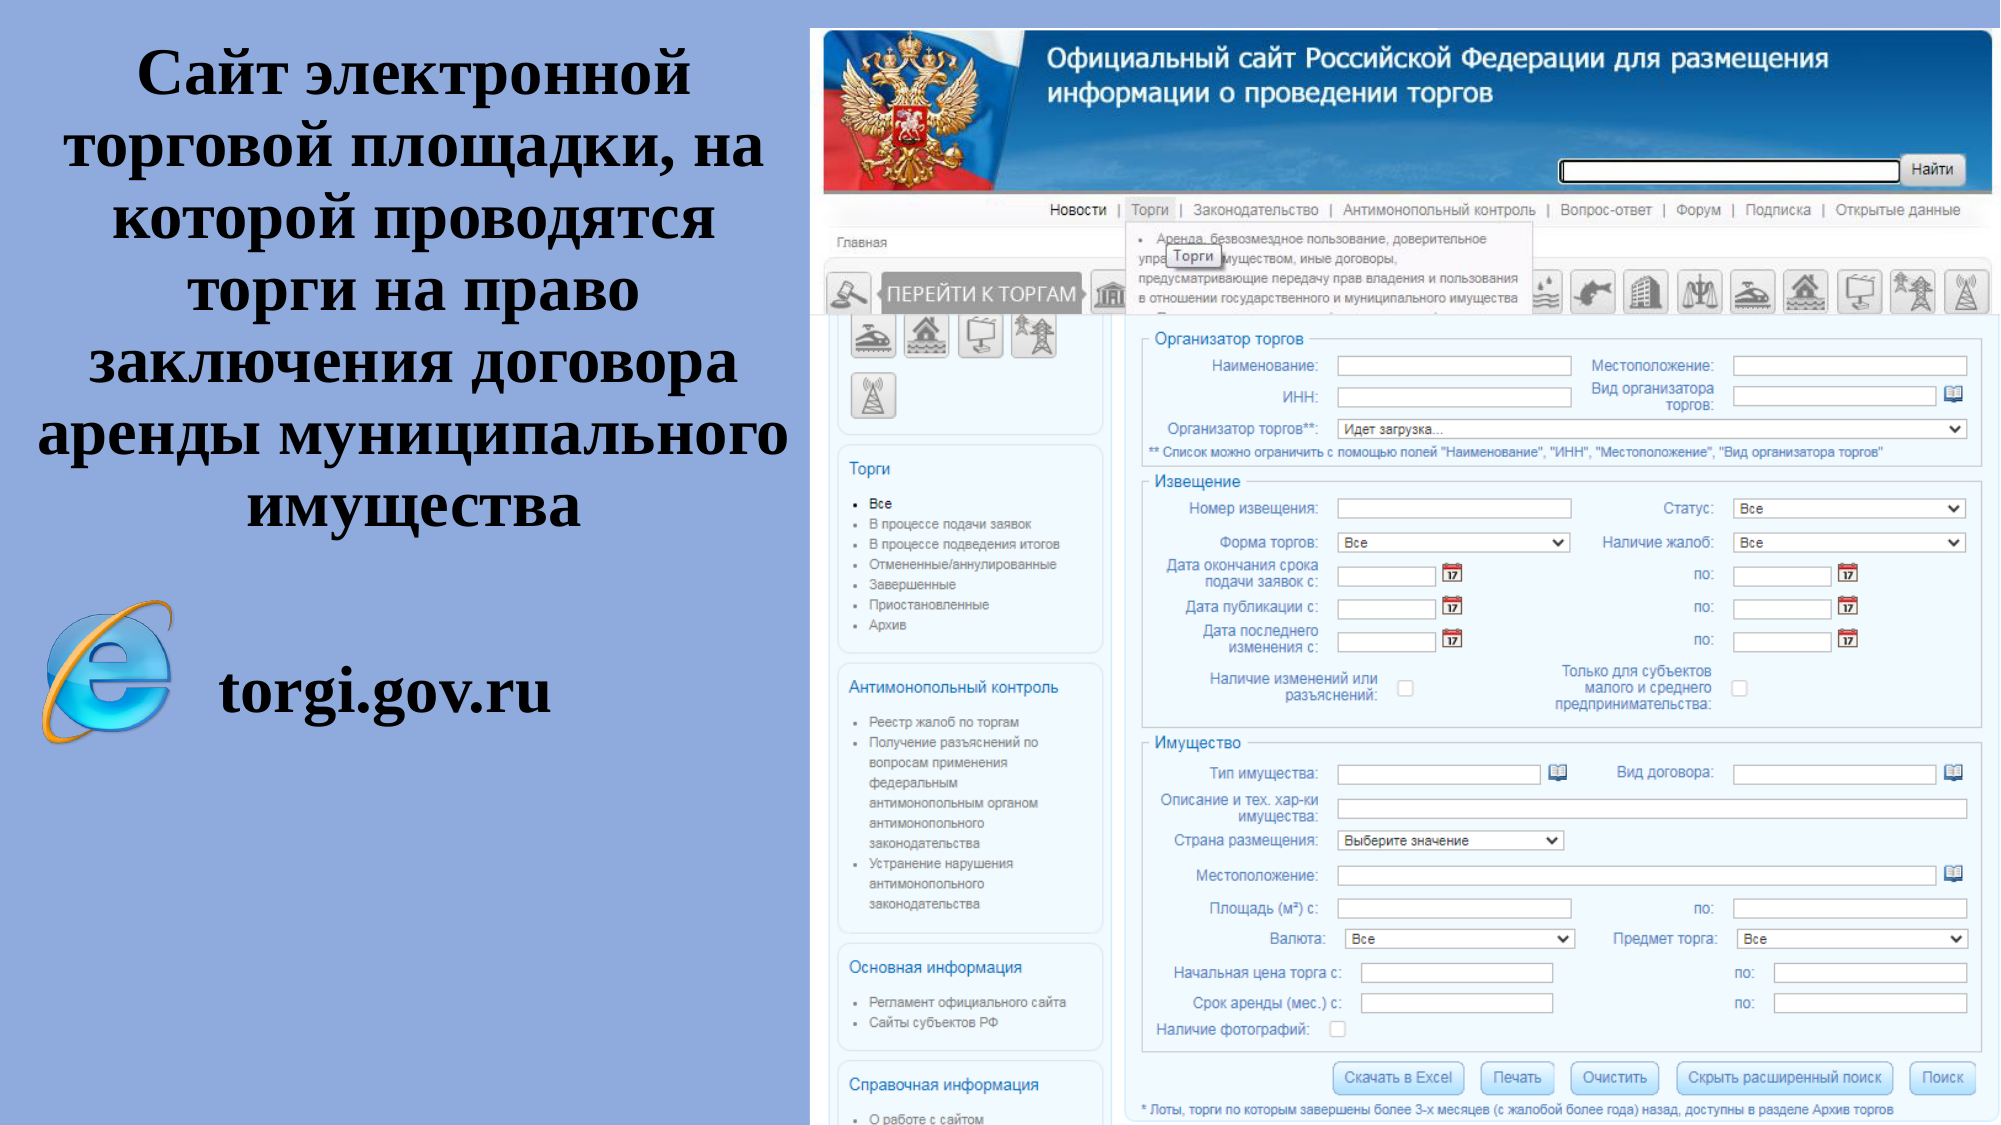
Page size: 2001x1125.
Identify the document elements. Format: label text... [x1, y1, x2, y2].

list Сайт электронной торговой площадки, на которой проводятся торги на право заключения договора аренды муниципального имущества torgi.gov.ru [19, 28, 809, 1125]
picture [809, 28, 2000, 314]
picture [36, 600, 181, 746]
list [809, 314, 2000, 1125]
